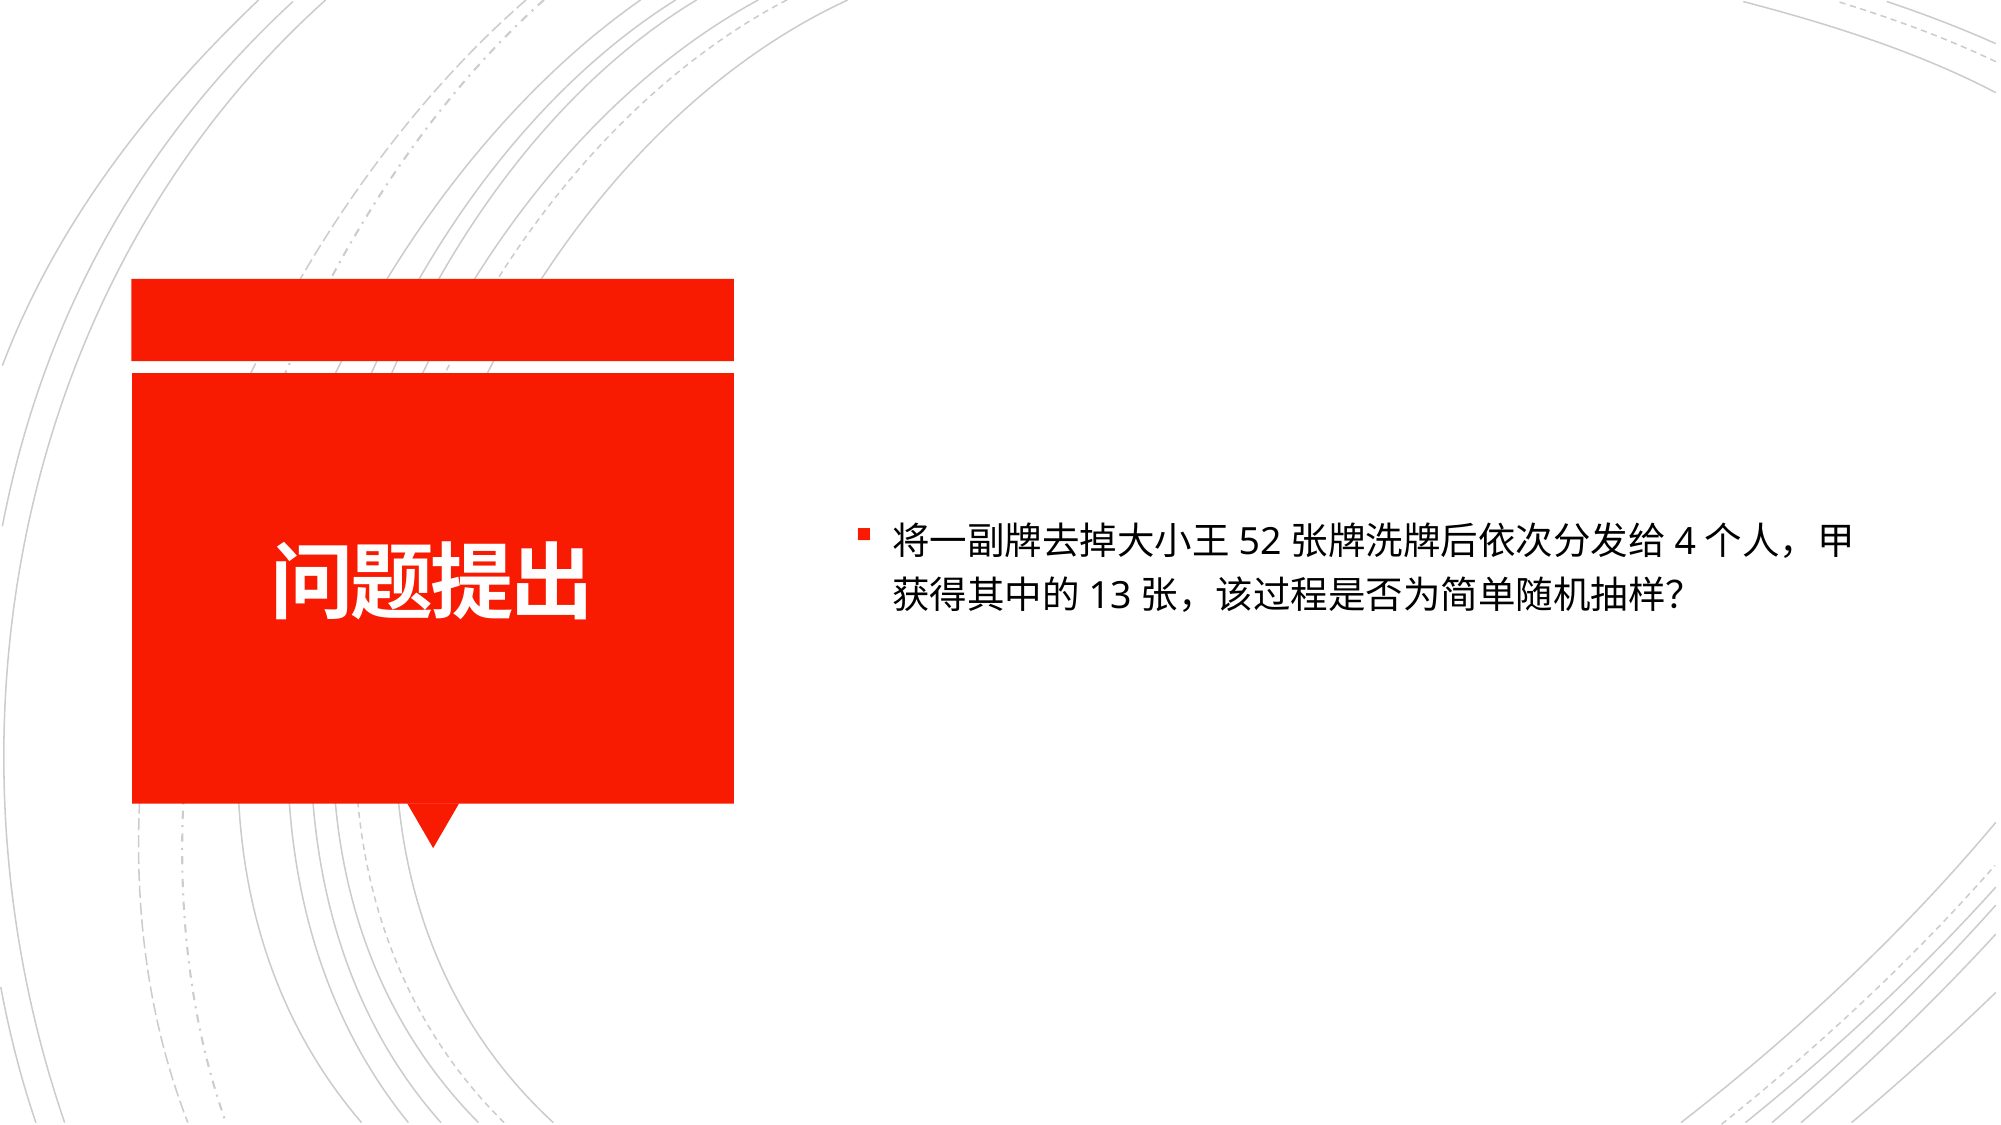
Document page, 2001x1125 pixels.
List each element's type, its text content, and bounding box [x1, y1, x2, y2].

title 问题提出 [145, 385, 720, 789]
list 将一副牌去掉大小王52张牌洗牌后依次分发给4个人，甲获得其中的13张，该过程是否为简单随机抽样？ [839, 131, 1871, 993]
